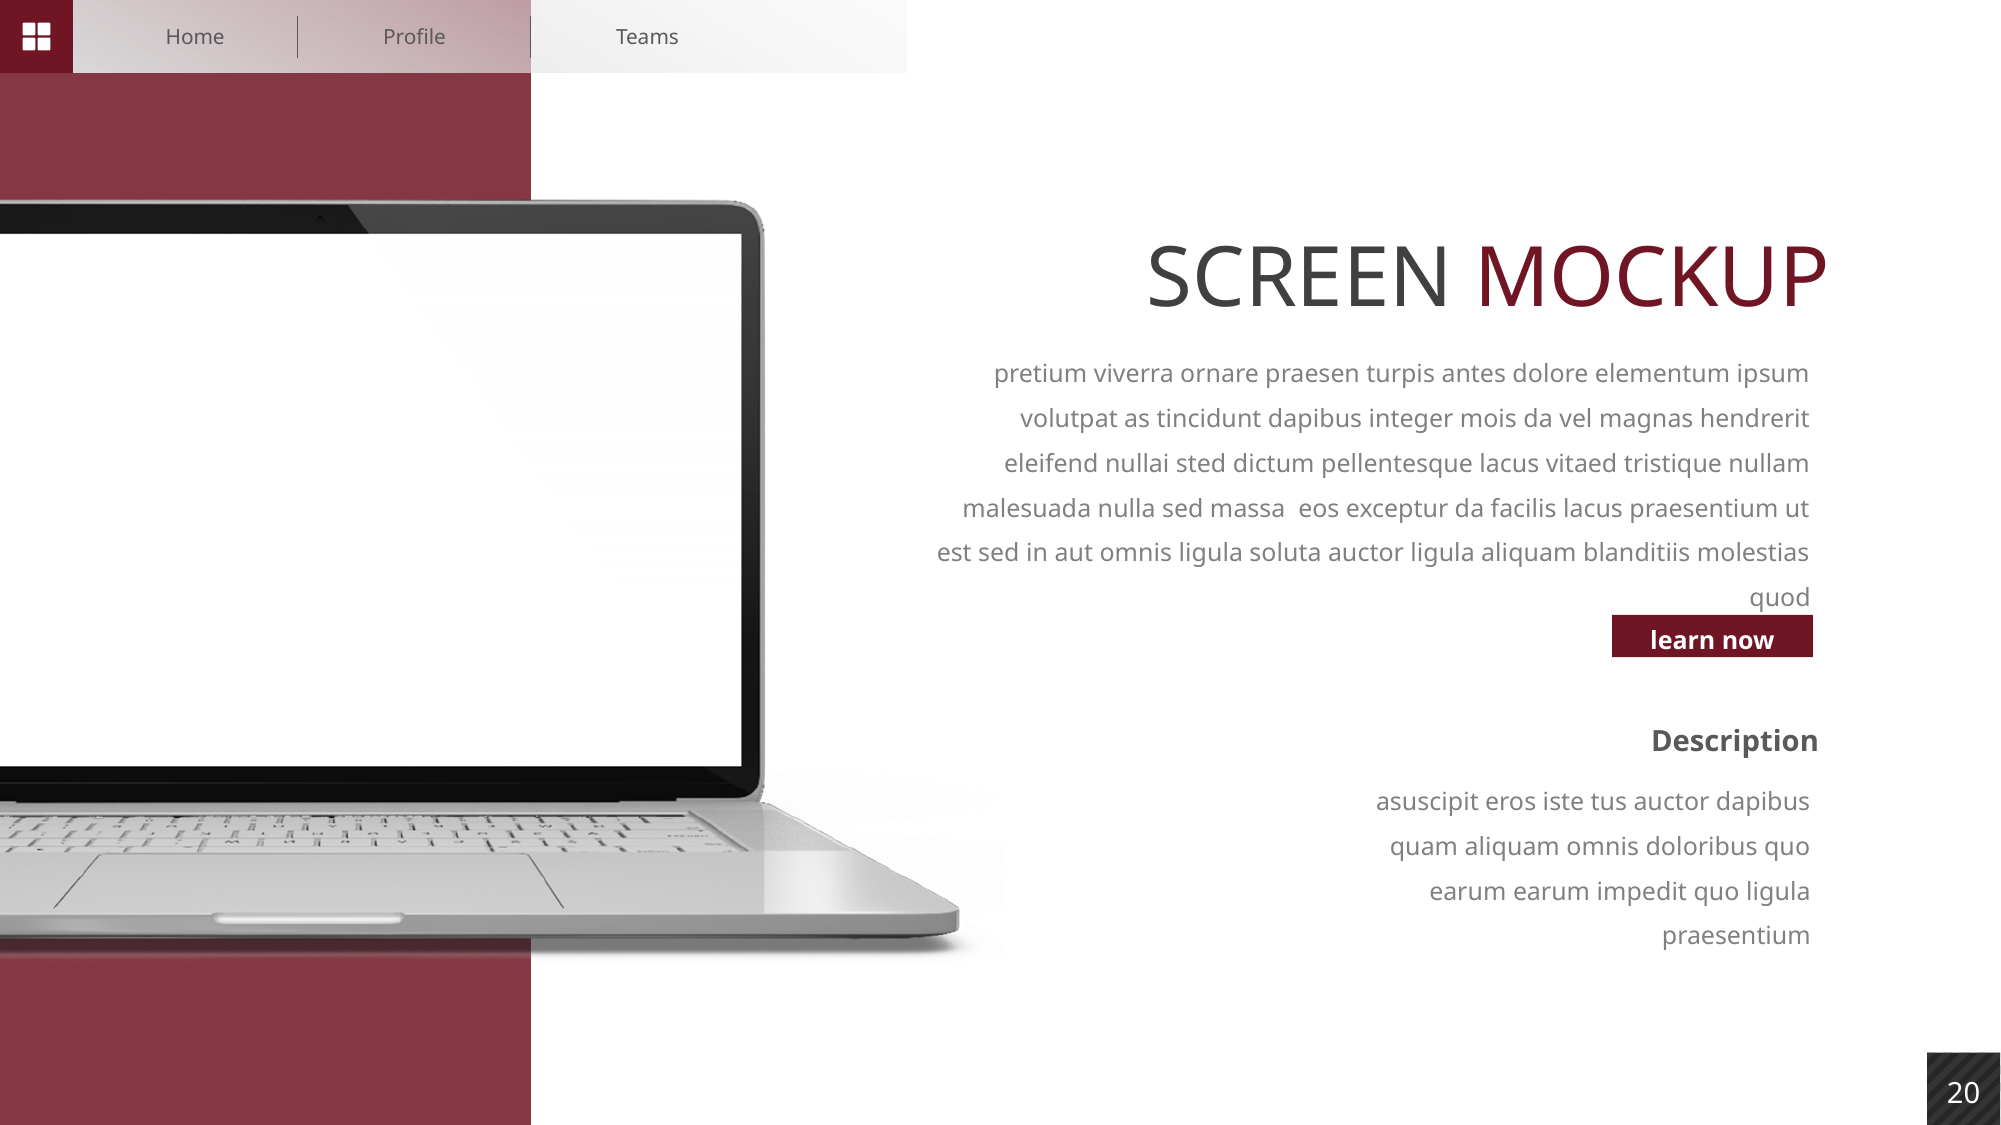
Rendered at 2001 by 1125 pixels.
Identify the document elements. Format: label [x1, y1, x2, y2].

text_box [0, 0, 2001, 1125]
